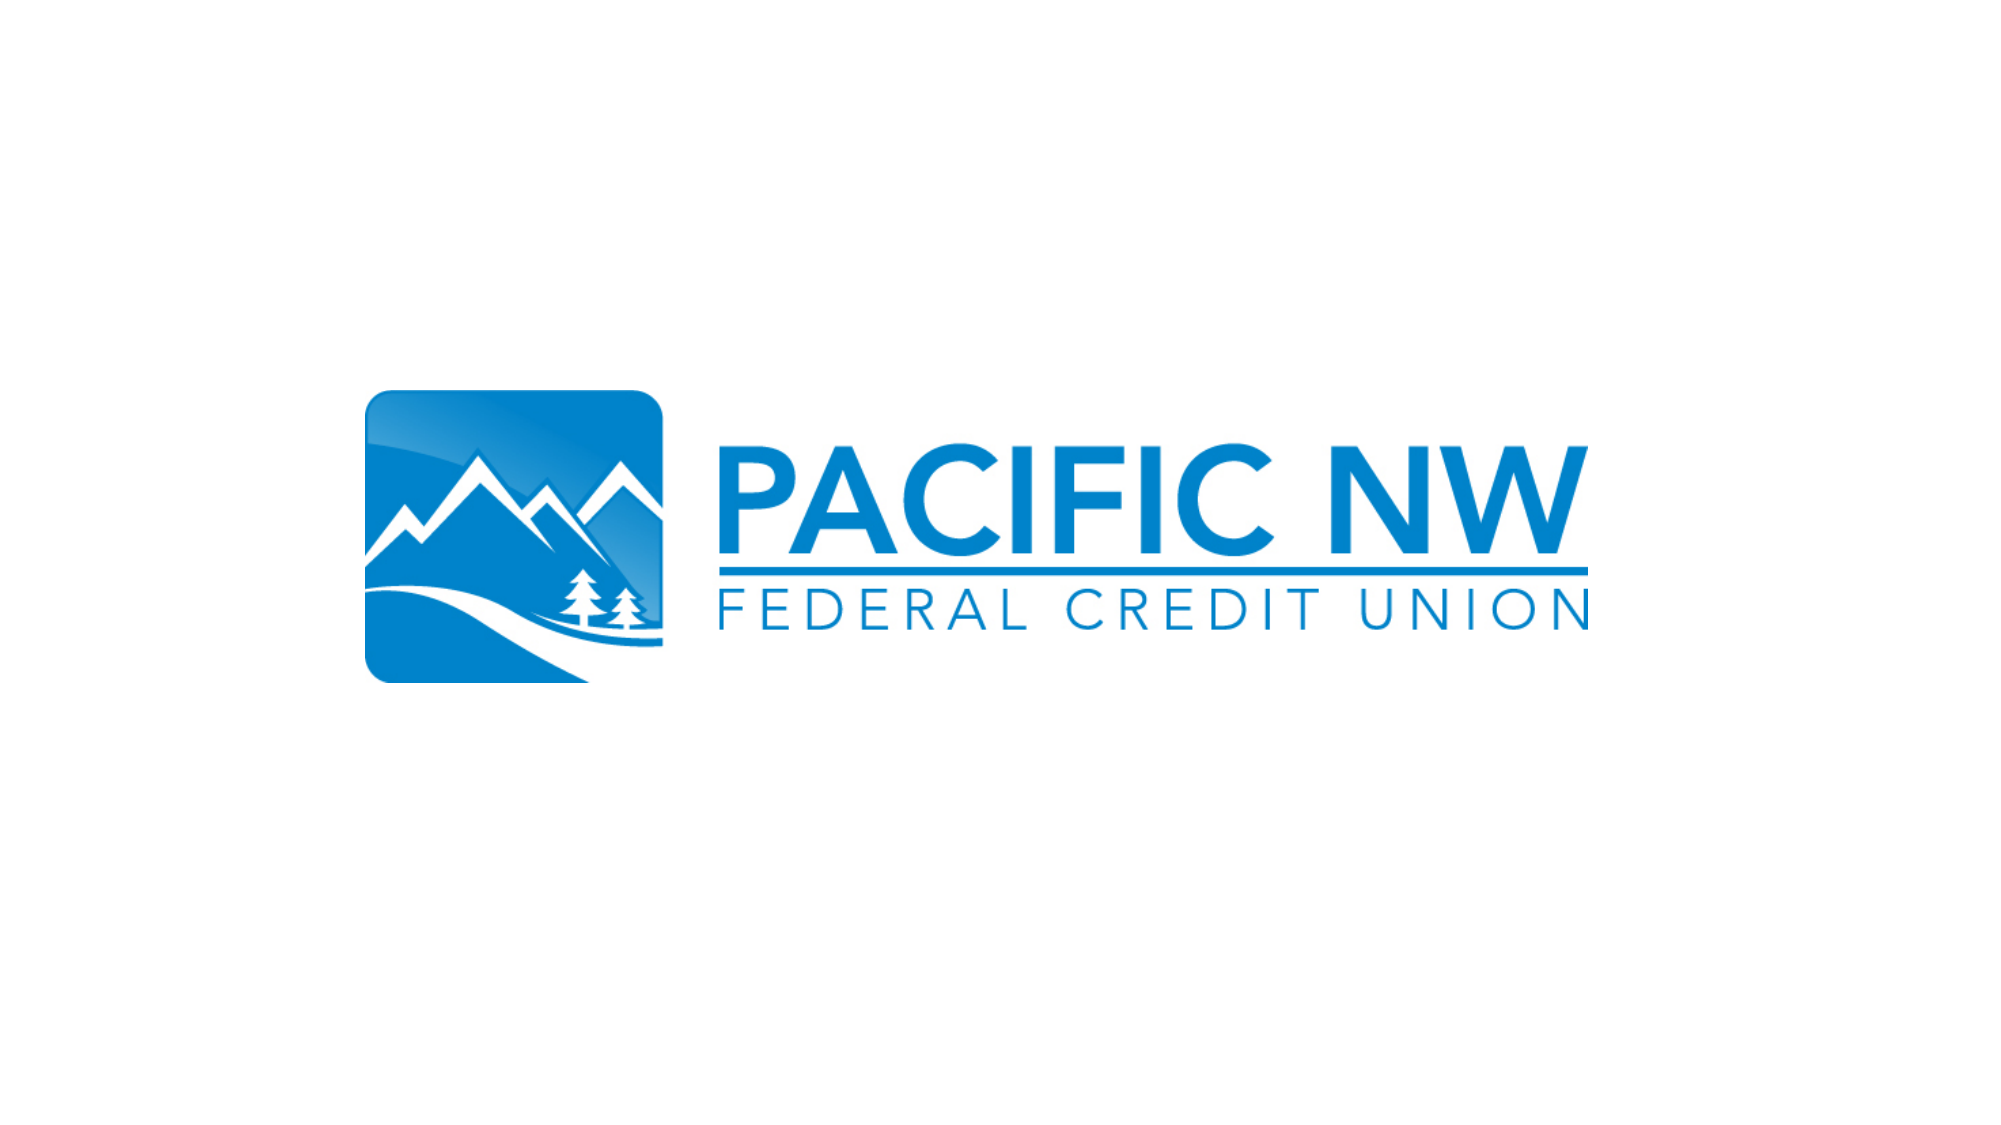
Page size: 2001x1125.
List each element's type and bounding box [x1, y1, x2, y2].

list [365, 390, 1588, 683]
